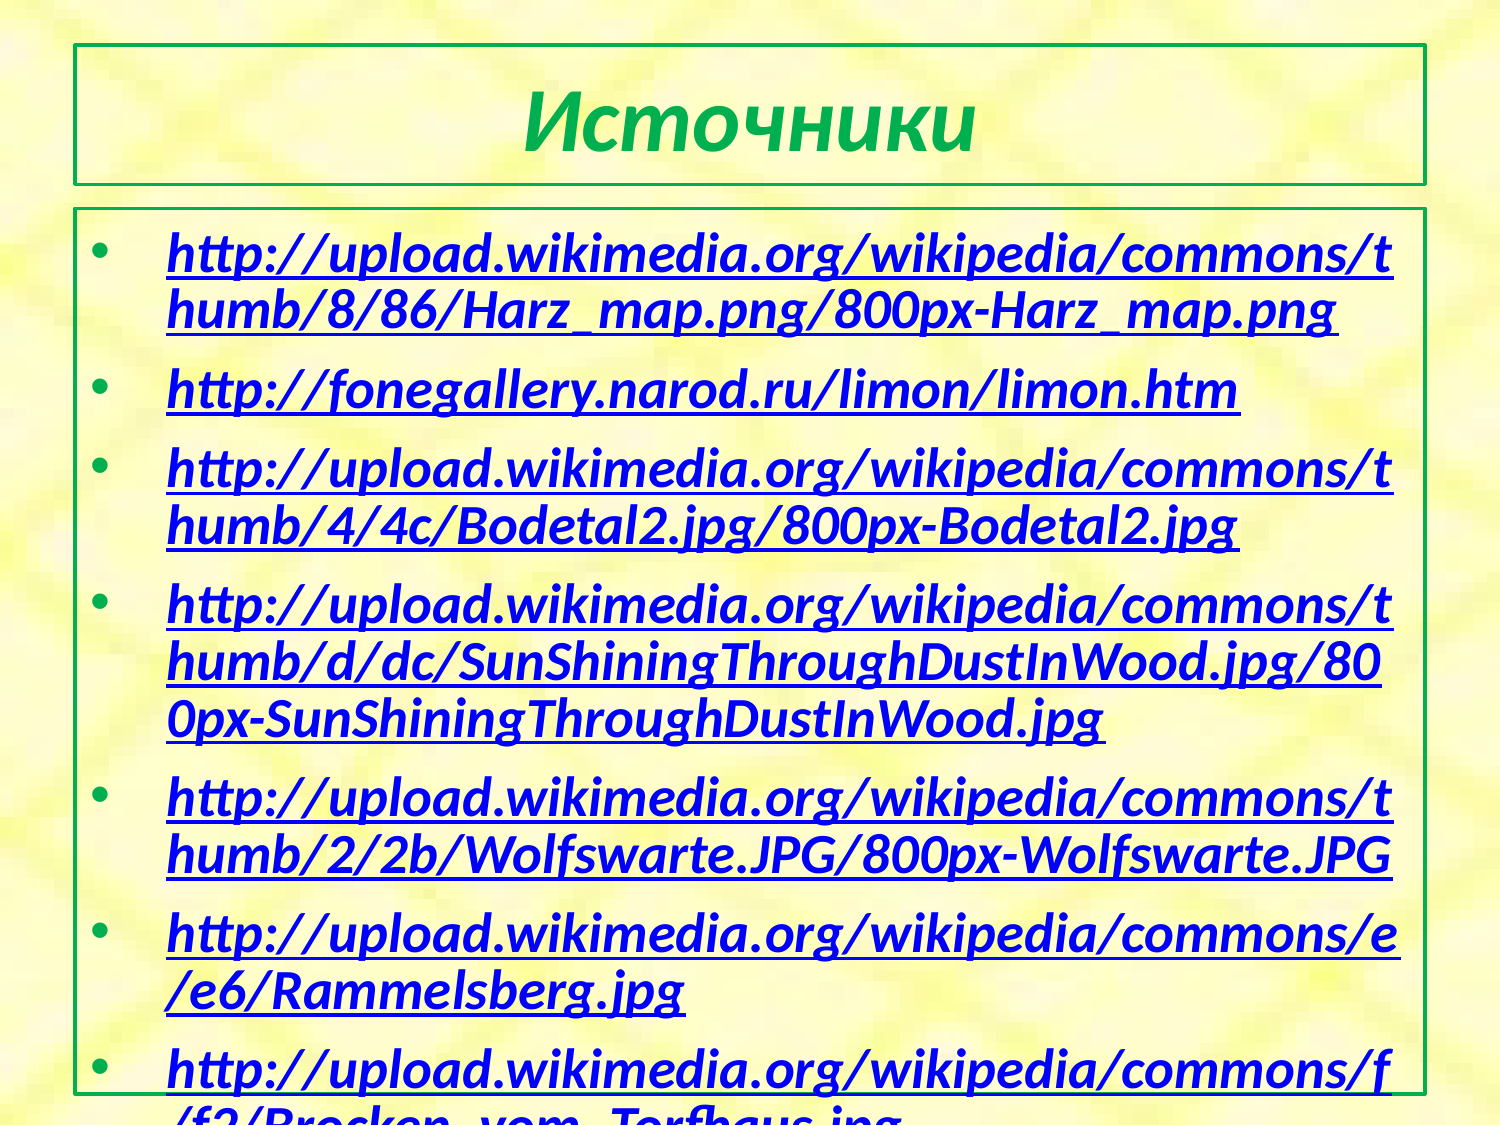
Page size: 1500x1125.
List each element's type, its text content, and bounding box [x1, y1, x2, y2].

title Источники [75, 45, 1425, 185]
picture [0, 0, 1500, 1125]
list http://upload.wikimedia.org/wikipedia/commons/thumb/8/86/Harz_map.png/800px-Harz_map.png http://fonegallery.narod.ru/limon/limon.htm http://upload.wikimedia.org/wikipedia/commons/thumb/4/4c/Bodetal2.jpg/800px-Bodetal2.jpg http://upload.wikimedia.org/wikipedia/commons/thumb/d/dc/SunShiningThroughDustInWood.jpg/800px-SunShiningThroughDustInWood.jpg http://upload.wikimedia.org/wikipedia/commons/thumb/2/2b/Wolfswarte.JPG/800px-Wolfswarte.JPG http://upload.wikimedia.org/wikipedia/commons/e/e6/Rammelsberg.jpg http://upload.wikimedia.org/wikipedia/commons/f/f2/Brocken_vom_Torfhaus.jpg http://upload.wikimedia.org/wikipedia/commons/thumb/8/83/Neuruppin1852.jpg/454px-Neuruppin1852.jpg http://www.hdr-photos.com/data/media/12/Holtemme.jpg http://www.heikostreich.de/harz/fotos/harz4_02.jpg http://files.myopera.com/Timirjasevez/albums/3280592/Selke_GLB_050611.jpg [75, 208, 1425, 1094]
